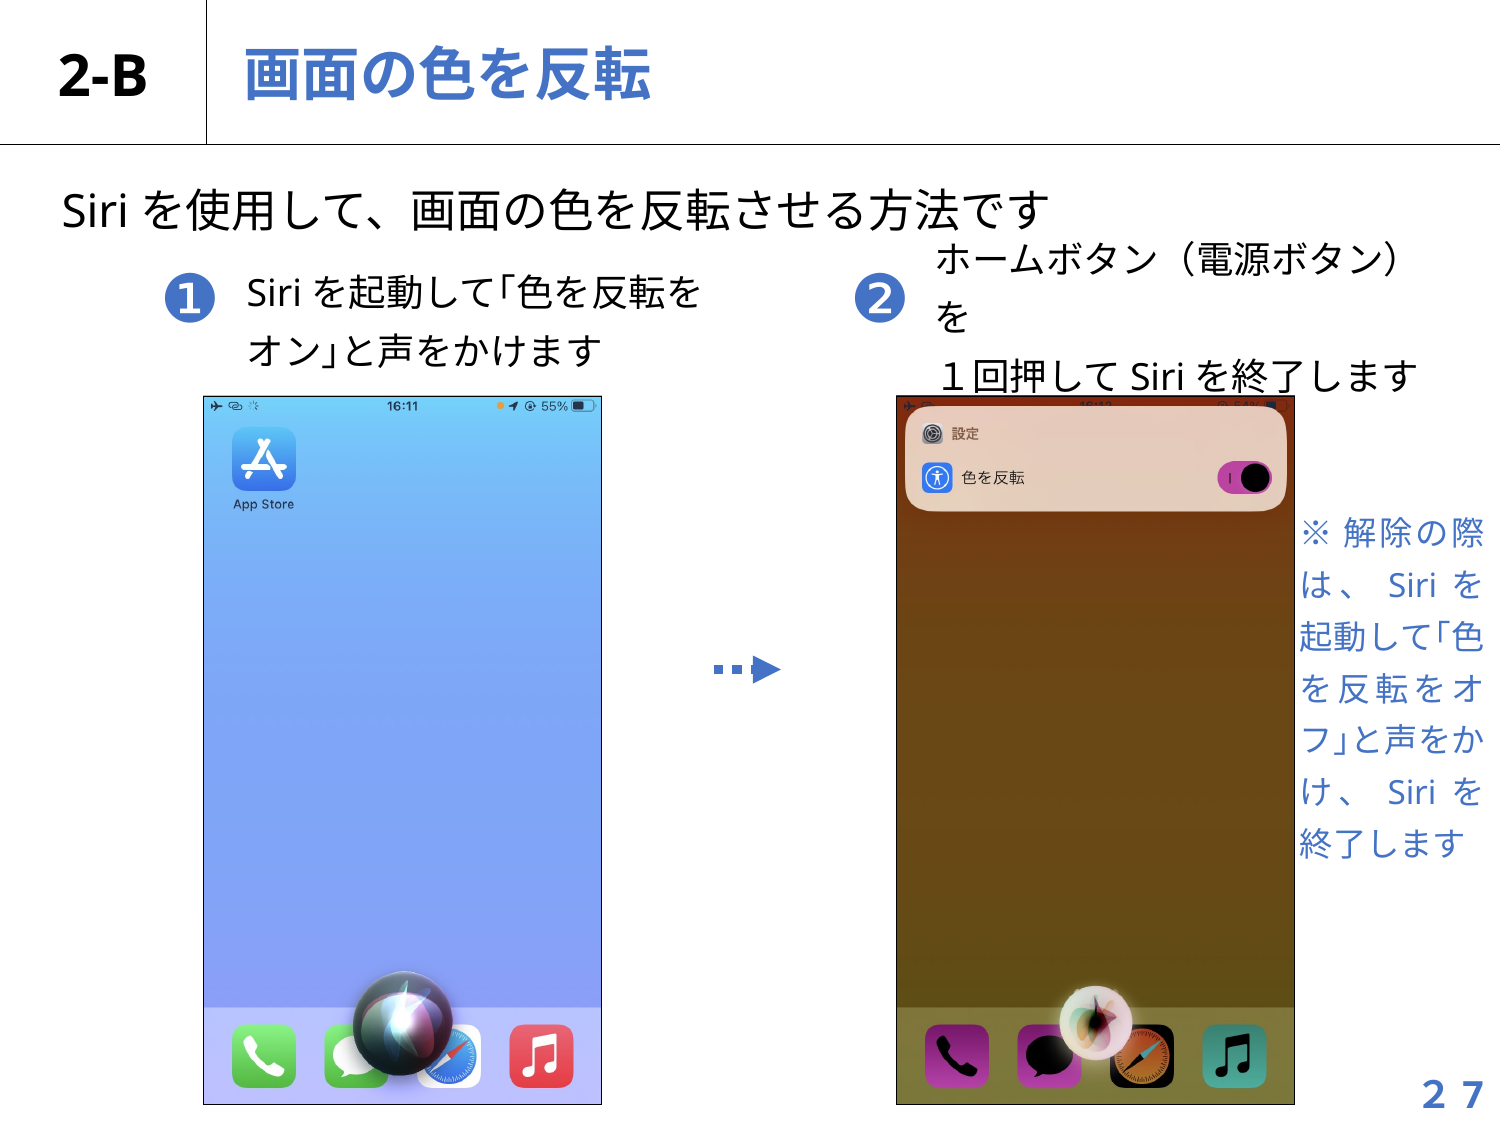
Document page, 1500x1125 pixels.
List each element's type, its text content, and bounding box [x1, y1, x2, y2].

picture [203, 395, 602, 1105]
text_box ホームボタン（電源ボタン）を １回押してSiriを終了します [919, 215, 1444, 406]
text_box 2-B [0, 0, 207, 147]
text_box ❷ [835, 274, 919, 343]
text_box Siriを使用して、画面の色を反転させる方法です [46, 180, 1422, 274]
text_box ２7 [1399, 1063, 1500, 1123]
title 画面の色を反転 [228, 36, 1472, 116]
text_box ※解除の際は、Siriを起動して｢色を反転をオフ｣と声をかけ、Siriを終了します [1295, 488, 1500, 871]
text_box ❶ [145, 274, 223, 343]
picture [896, 395, 1295, 1105]
text_box Siriを起動して｢色を反転をオン｣と声をかけます [231, 274, 731, 381]
